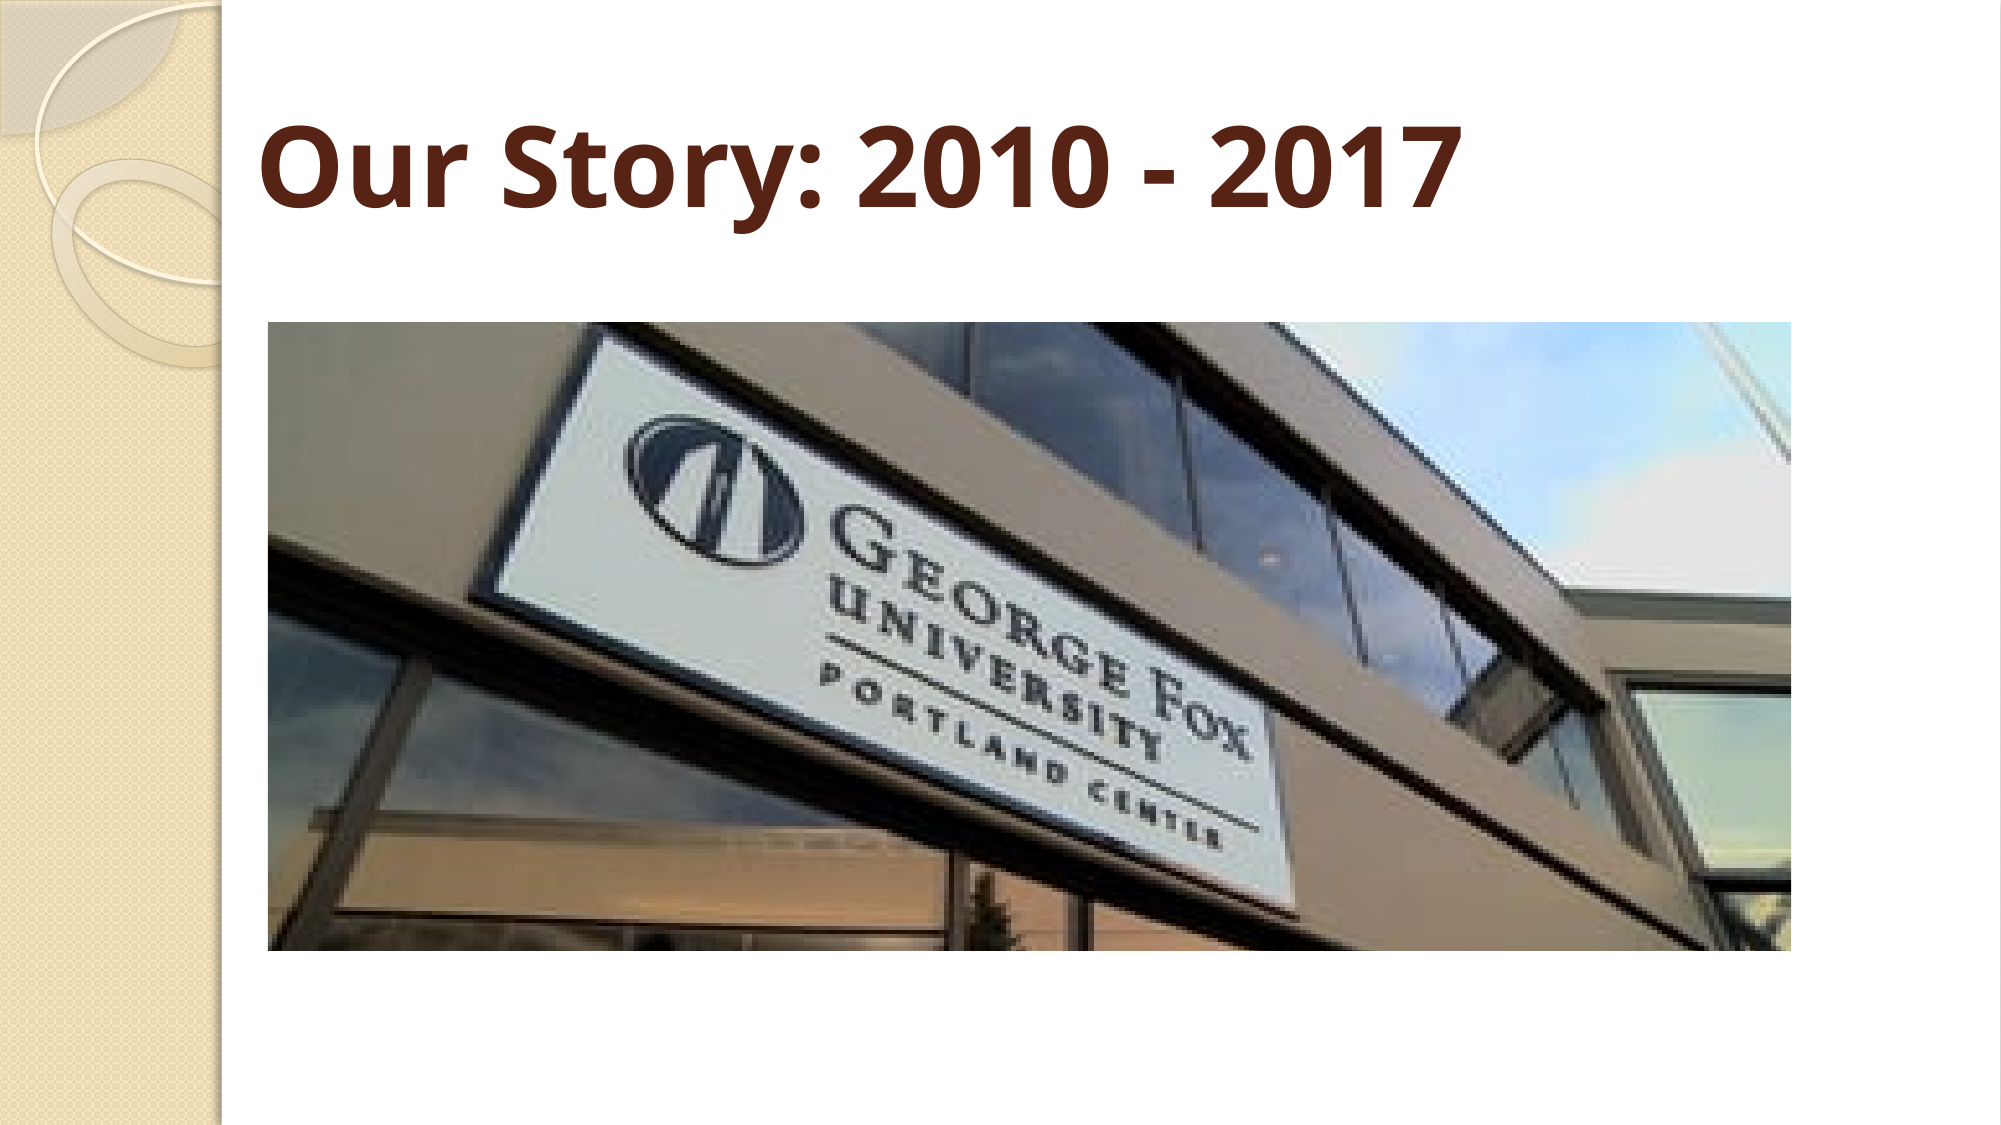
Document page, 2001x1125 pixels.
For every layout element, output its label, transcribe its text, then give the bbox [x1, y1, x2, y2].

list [267, 321, 1792, 951]
title Our Story: 2010 - 2017 [240, 69, 2000, 257]
